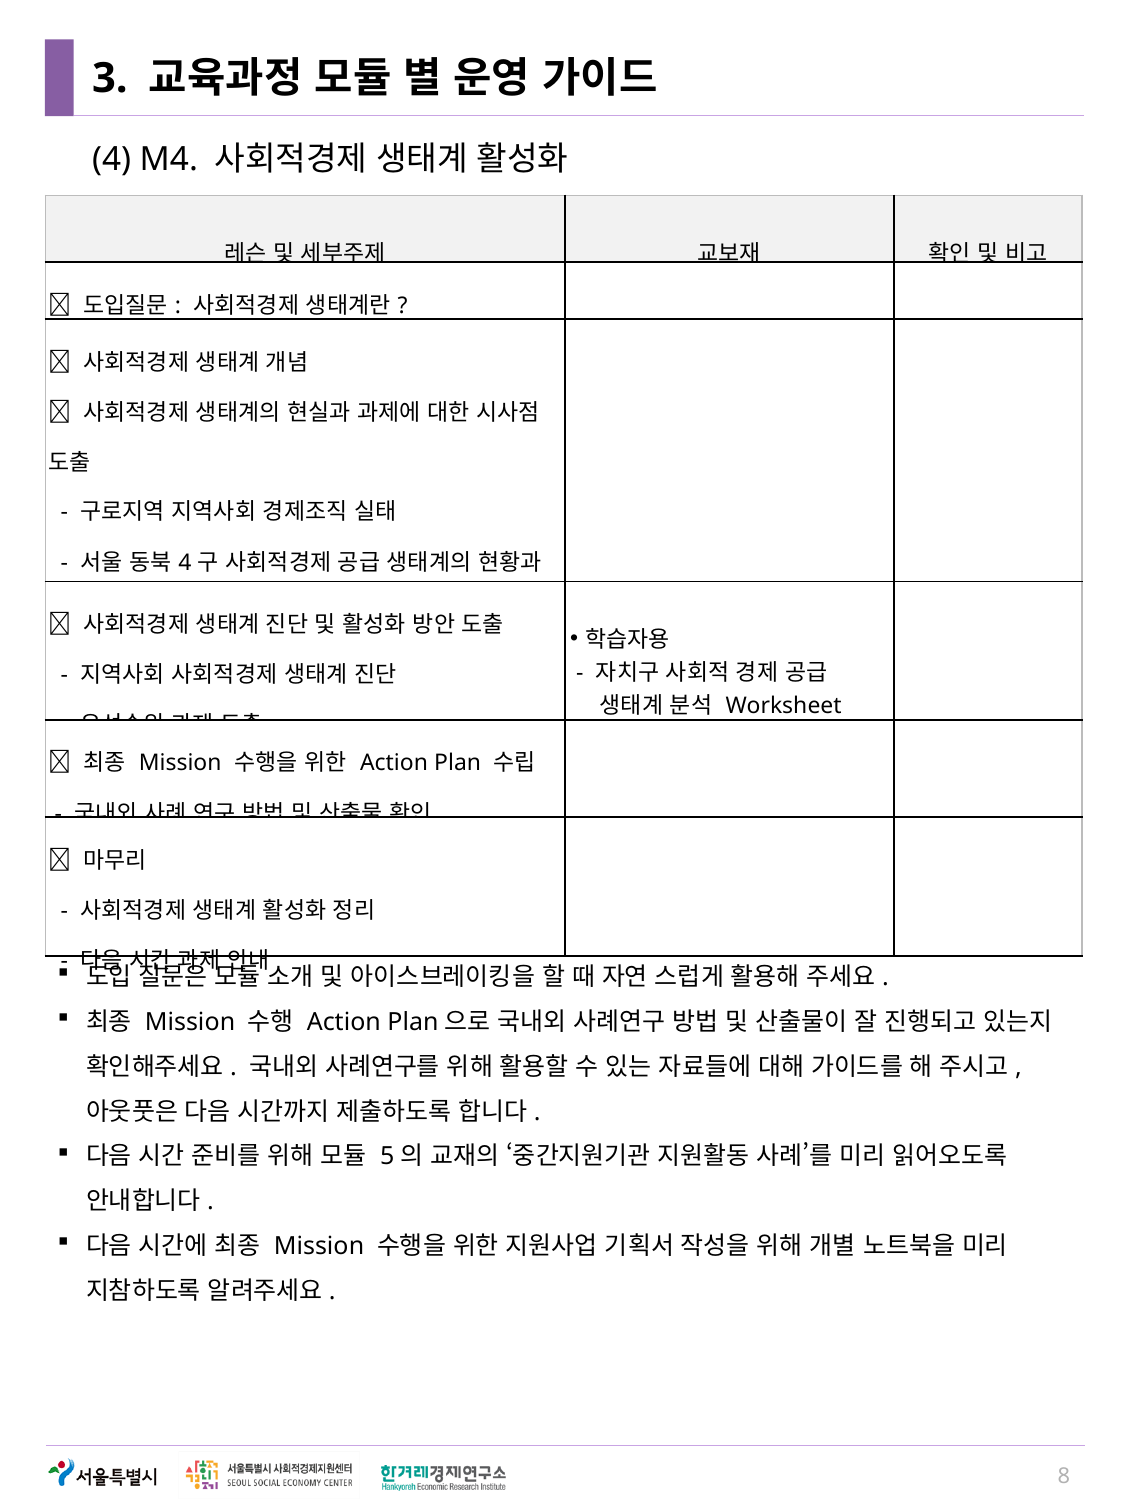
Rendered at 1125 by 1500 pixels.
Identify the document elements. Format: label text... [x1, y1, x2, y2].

title 3. 교육과정 모듈 별 운영 가이드 [77, 49, 1034, 110]
slide_number 8 [832, 1436, 1086, 1500]
table_cell [566, 320, 893, 581]
table_cell [566, 818, 893, 938]
table_cell  마무리 - 사회적경제 생태계 활성화 정리 - 다음 시간 과제 안내 [46, 818, 564, 938]
table_cell [895, 320, 1081, 581]
table_cell  도입질문: 사회적경제 생태계란? [46, 263, 564, 318]
picture [48, 1457, 157, 1486]
table_cell [895, 721, 1081, 816]
table_cell  최종 Mission 수행을 위한 Action Plan 수립 - 국내외 사례 연구 방법 및 산출물 확인 [46, 721, 564, 816]
table_cell [566, 263, 893, 318]
table_header 교보재 [566, 196, 893, 261]
text_box (4) M4. 사회적경제 생태계 활성화 [77, 130, 748, 185]
picture [178, 1451, 360, 1499]
table_header 레슨 및 세부주제 [46, 196, 564, 261]
table_cell [895, 263, 1081, 318]
table_cell  사회적경제 생태계 개념  사회적경제 생태계의 현실과 과제에 대한 시사점 도출 - 구로지역 지역사회 경제조직 실태 - 서울 동북4구 사회적경제 공급 생태계의 현황과 과제 [46, 320, 564, 581]
table_cell [566, 721, 893, 816]
table_cell [895, 818, 1081, 938]
table_header 확인 및 비고 [895, 196, 1081, 261]
table_cell [895, 582, 1081, 719]
text_box 도입 질문은 모듈 소개 및 아이스브레이킹을 할 때 자연 스럽게 활용해 주세요. 최종 Mission 수행 Action Plan으로 국내외 사례연구 방법 및 산출물이 잘 진행되고 있는지 확인해주세요. 국내외 사례연구를 위해 활용할 수 있는 자료들에 대해 가이드를 해 주시고, 아웃풋은 다음 시간까지 제출하도록 합니다. 다음 시간 준비를 위해 모듈 5의 교재의 ‘중간지원기관 지원활동 사례’를 미리 읽어오도록 안내합니다. 다음 시간에 최종 Mission 수행을 위한 지원사업 기획서 작성을 위해 개별 노트북을 미리 지참하도록 알려주세요. [42, 938, 1083, 1312]
table_cell  사회적경제 생태계 진단 및 활성화 방안 도출 - 지역사회 사회적경제 생태계 진단 - 우선순위 과제 도출 [46, 582, 564, 719]
picture [381, 1465, 506, 1491]
table_cell 학습자용 - 자치구 사회적 경제 공급 생태계 분석 Worksheet [566, 582, 893, 719]
